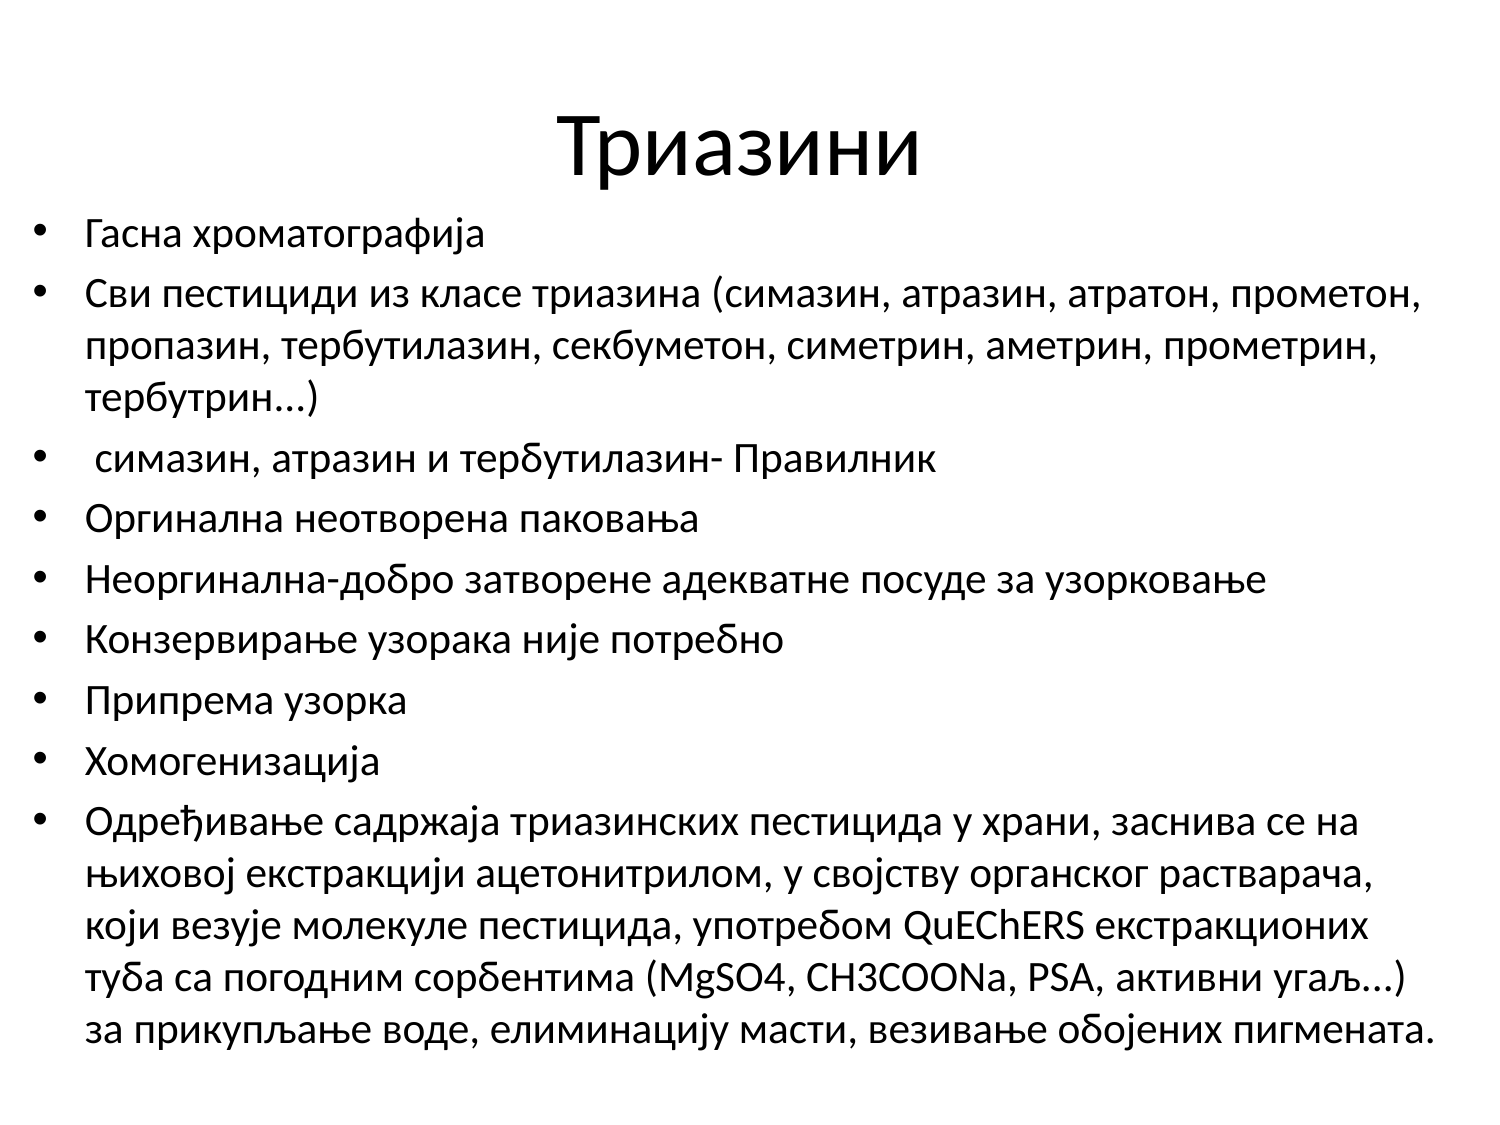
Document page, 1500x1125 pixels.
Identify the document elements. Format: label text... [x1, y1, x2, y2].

title Триазини [75, 45, 1425, 196]
list Гасна хроматографија Сви пестициди из класе триазина (симазин, атразин, атратон, прометон, пропазин, тербутилазин, секбуметон, симетрин, аметрин, прометрин, тербутрин...) симазин, атразин и тербутилазин- Правилник Оргинална неотворена паковања Неоргинална-добро затворене адекватне посуде за узорковање Конзервирање узорака није потребно Припрема узорка Хомогенизација Одређивање садржаја триазинских пестицида у храни, заснива се на њиховој екстракцији ацетонитрилом, у својству органског растварача, који везује молекуле пестицида, употребом QuEChERS екстракционих туба са погодним сорбентима (MgSO4, CH3COONa, PSA, активни угаљ...) за прикупљање воде, елиминацију масти, везивање обојених пигмената. [17, 196, 1471, 1125]
